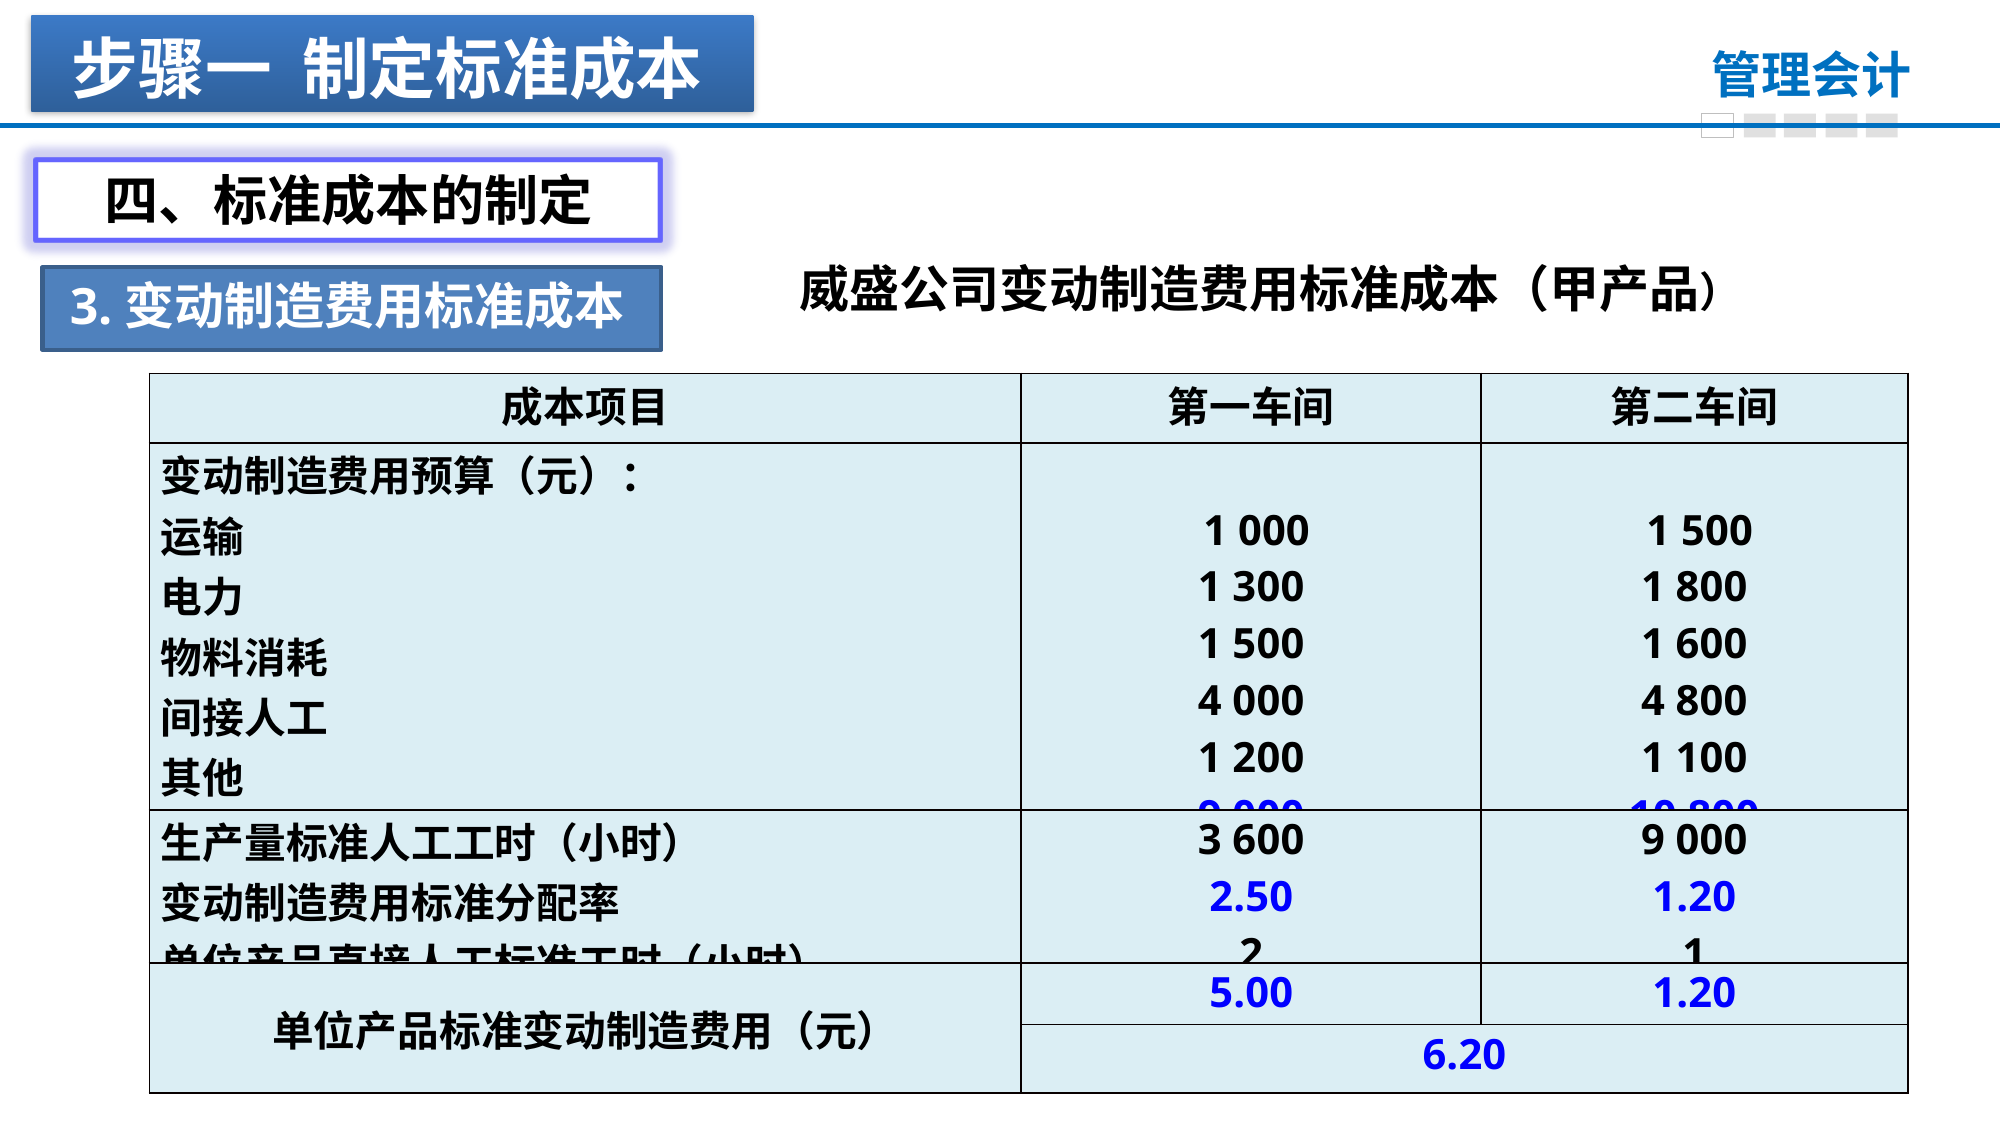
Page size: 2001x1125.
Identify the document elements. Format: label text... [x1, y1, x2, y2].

table_cell 5.00 [1022, 964, 1480, 1024]
table_header 成本项目 [150, 374, 1020, 442]
table_cell 变动制造费用预算（元）： 运输 电力 物料消耗 间接人工 其他 合计 [150, 444, 1020, 809]
table_cell 9 000 1.20 1 [1482, 811, 1907, 962]
text_box 威盛公司变动制造费用标准成本（甲产品） [731, 250, 1780, 326]
table_header 第一车间 [1022, 374, 1480, 442]
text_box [31, 14, 754, 117]
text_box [42, 266, 662, 404]
table_cell 1 000 1 300 1 500 4 000 1 200 9 000 [1022, 444, 1480, 809]
table_header 第二车间 [1482, 374, 1907, 442]
table_cell 1 500 1 800 1 600 4 800 1 100 10 800 [1482, 444, 1907, 809]
table_cell 3 600 2.50 2 [1022, 811, 1480, 962]
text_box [7, 132, 689, 268]
table_cell 单位产品标准变动制造费用（元） [150, 964, 1020, 1092]
table_cell 1.20 [1482, 964, 1907, 1024]
table_cell 生产量标准人工工时（小时） 变动制造费用标准分配率 单位产品直接人工标准工时（小时） [150, 811, 1020, 962]
table_cell 6.20 [1022, 1025, 1907, 1092]
